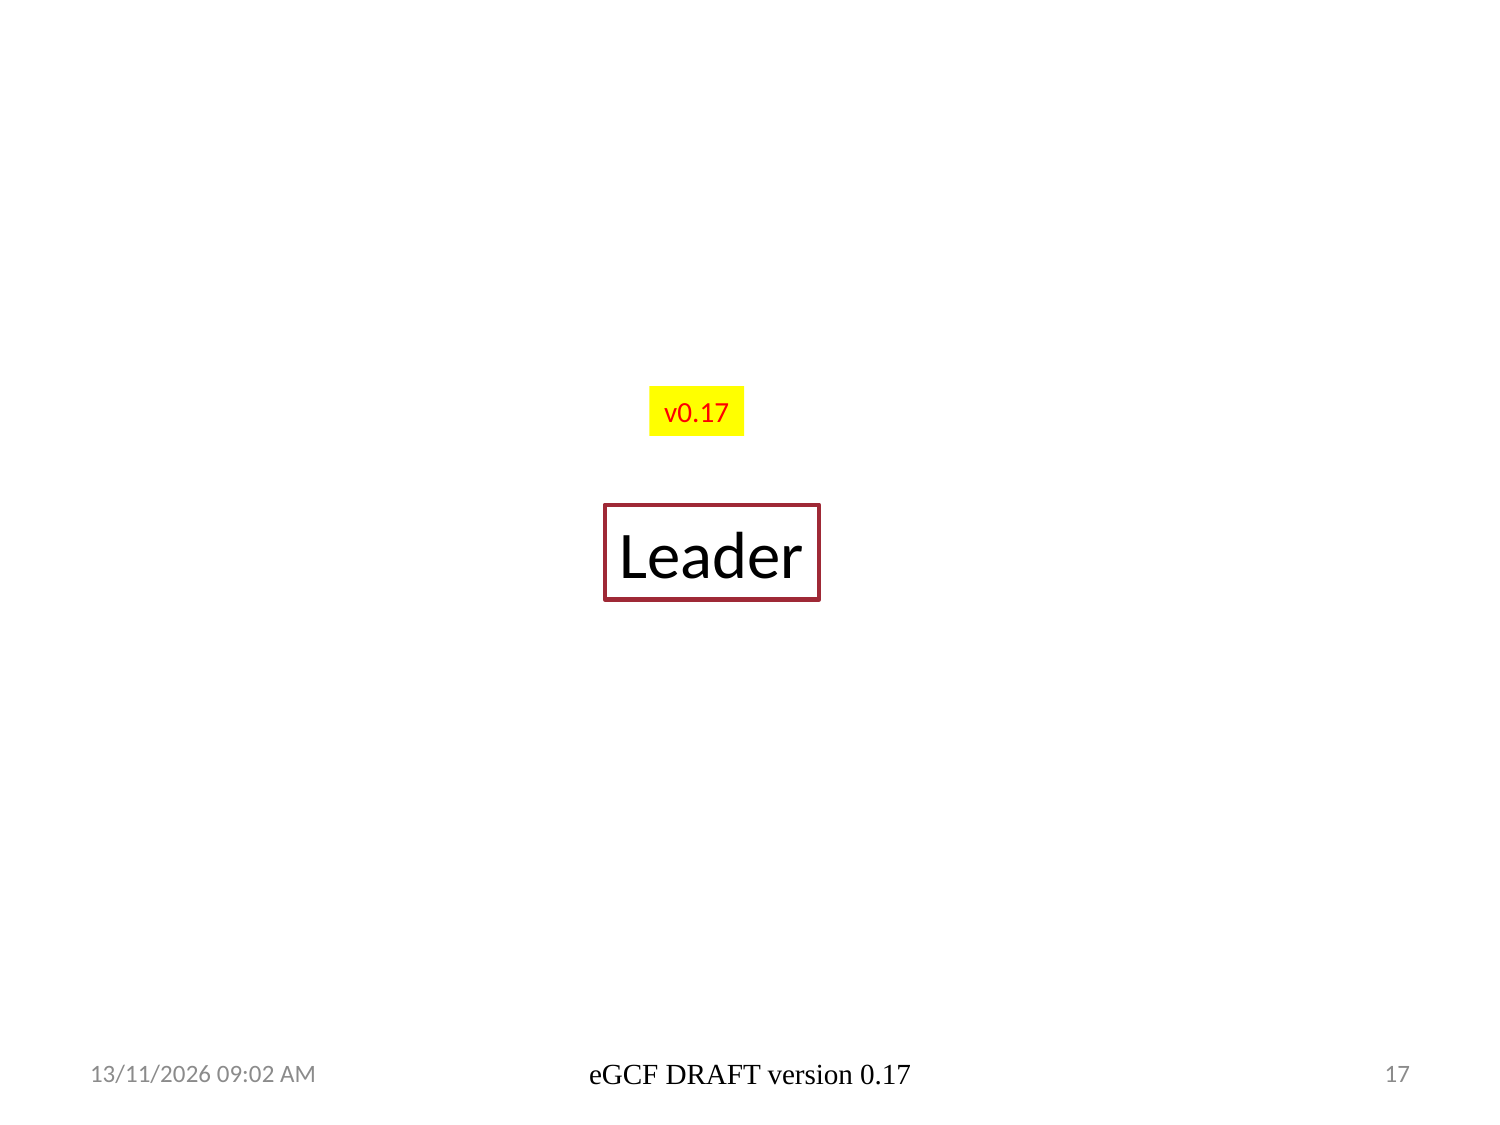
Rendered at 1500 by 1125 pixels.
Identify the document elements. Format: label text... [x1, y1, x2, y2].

text_box v0.17 [649, 386, 745, 436]
footer eGCF DRAFT version 0.17 [512, 1042, 988, 1103]
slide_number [75, 1042, 425, 1103]
slide_number 17 [1074, 1042, 1425, 1103]
text_box Leader [603, 503, 821, 602]
